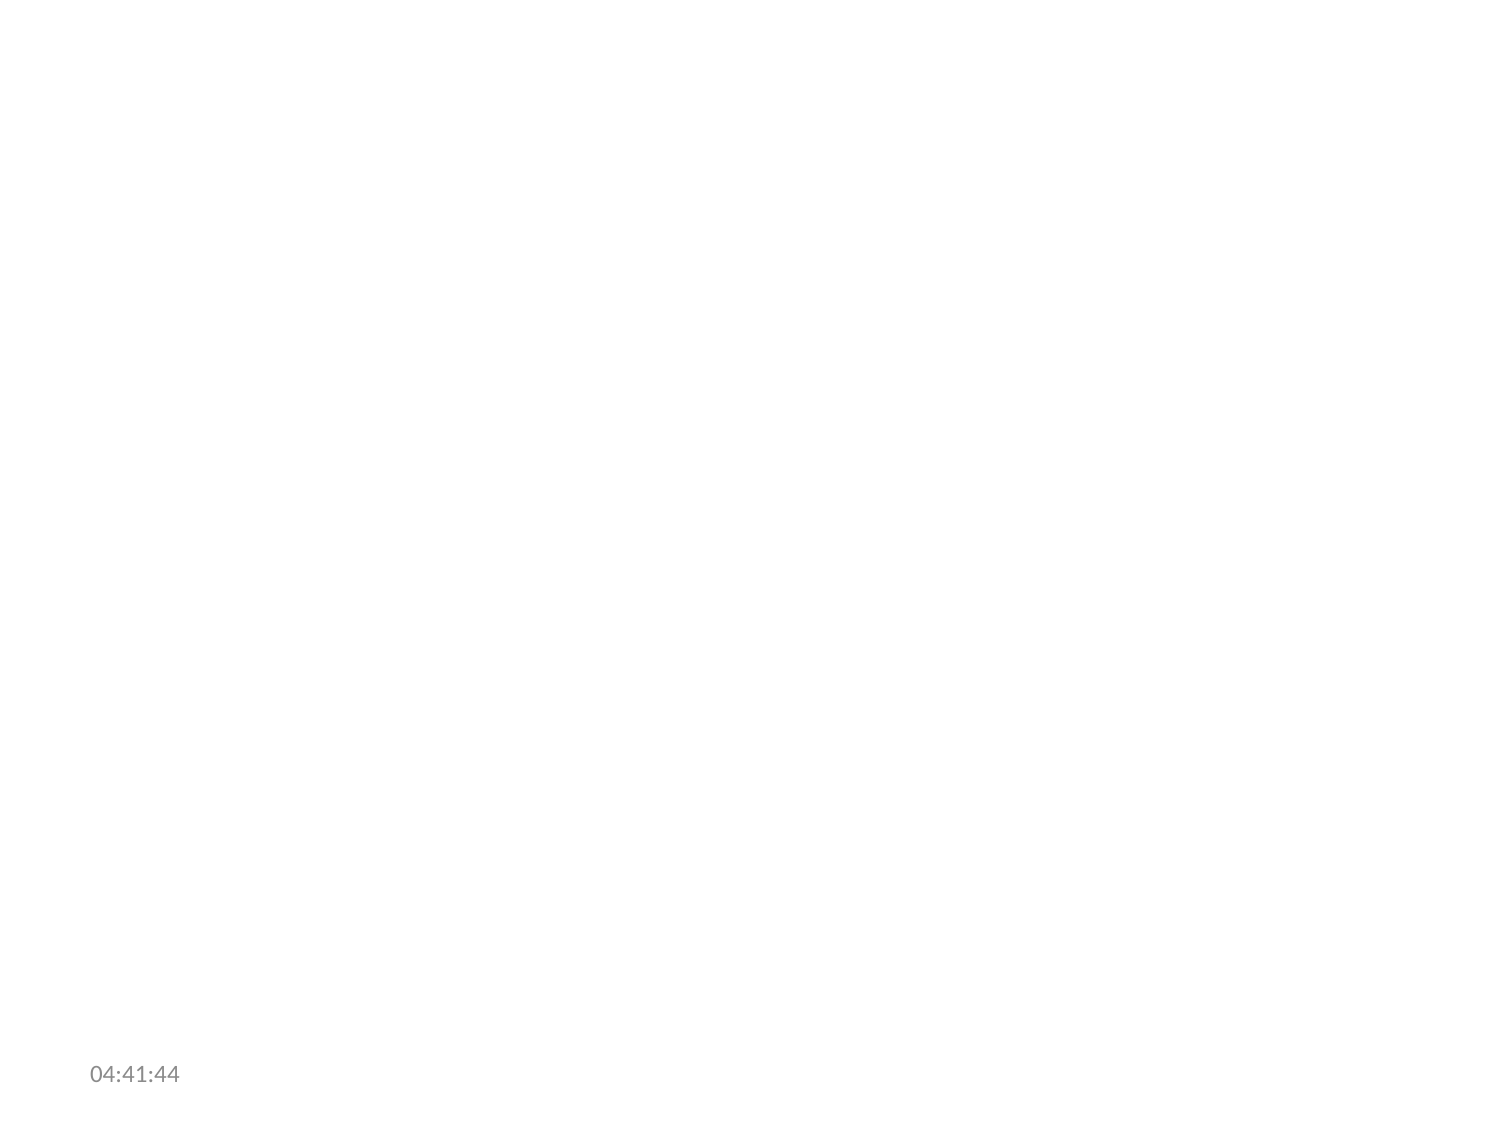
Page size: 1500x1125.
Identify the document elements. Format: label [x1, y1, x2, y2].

slide_number [75, 1042, 425, 1103]
